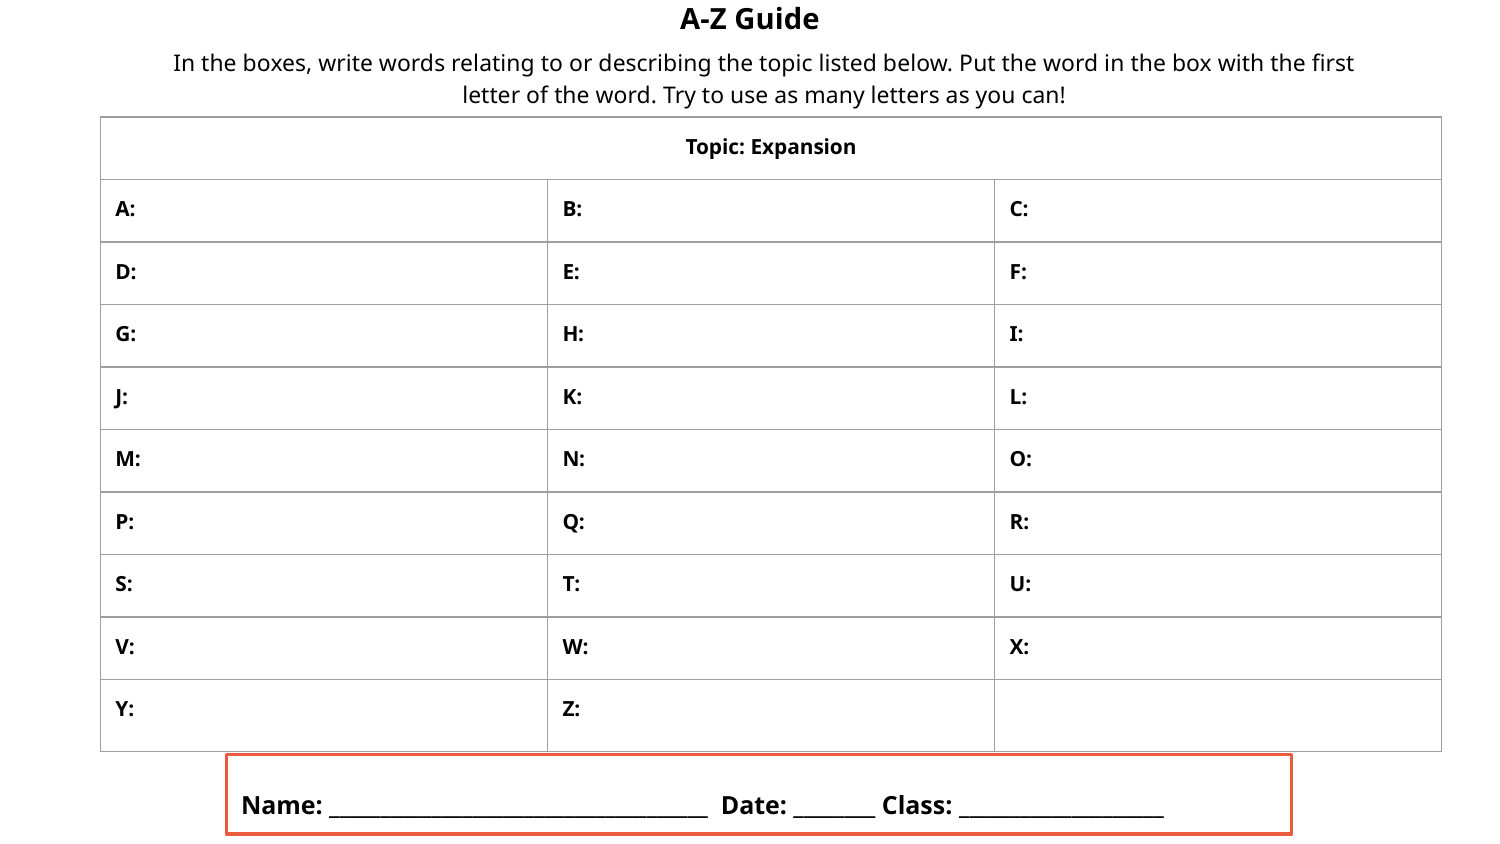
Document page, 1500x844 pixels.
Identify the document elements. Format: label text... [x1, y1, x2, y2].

table_cell F: [995, 243, 1441, 304]
list A-Z Guide [639, 0, 861, 34]
text_box In the boxes, write words relating to or describing the topic listed below. Put the word in the box with the first letter of the word. Try to use as many letters as you can! [129, 34, 1400, 116]
table_cell C: [995, 180, 1441, 241]
table_cell A: [101, 180, 547, 241]
table_cell M: [101, 430, 547, 491]
table_cell S: [101, 555, 547, 616]
table_cell D: [101, 243, 547, 304]
table_cell T: [548, 555, 994, 616]
table_cell [995, 680, 1441, 751]
table_cell Z: [548, 680, 994, 751]
table_cell K: [548, 368, 994, 429]
table_cell O: [995, 430, 1441, 491]
table_cell I: [995, 305, 1441, 366]
table_cell L: [995, 368, 1441, 429]
table_cell G: [101, 305, 547, 366]
table_cell Q: [548, 493, 994, 554]
table_cell U: [995, 555, 1441, 616]
table_cell E: [548, 243, 994, 304]
table_cell W: [548, 618, 994, 679]
table_cell H: [548, 305, 994, 366]
table_cell Y: [101, 680, 547, 751]
table_cell B: [548, 180, 994, 241]
text_box Name: _____________________________________ Date: ________ Class: ____________________ [226, 754, 1292, 834]
table_cell N: [548, 430, 994, 491]
table_header Topic: Expansion [101, 118, 1441, 179]
table_cell V: [101, 618, 547, 679]
table_cell P: [101, 493, 547, 554]
table_cell R: [995, 493, 1441, 554]
table_cell J: [101, 368, 547, 429]
table_cell X: [995, 618, 1441, 679]
